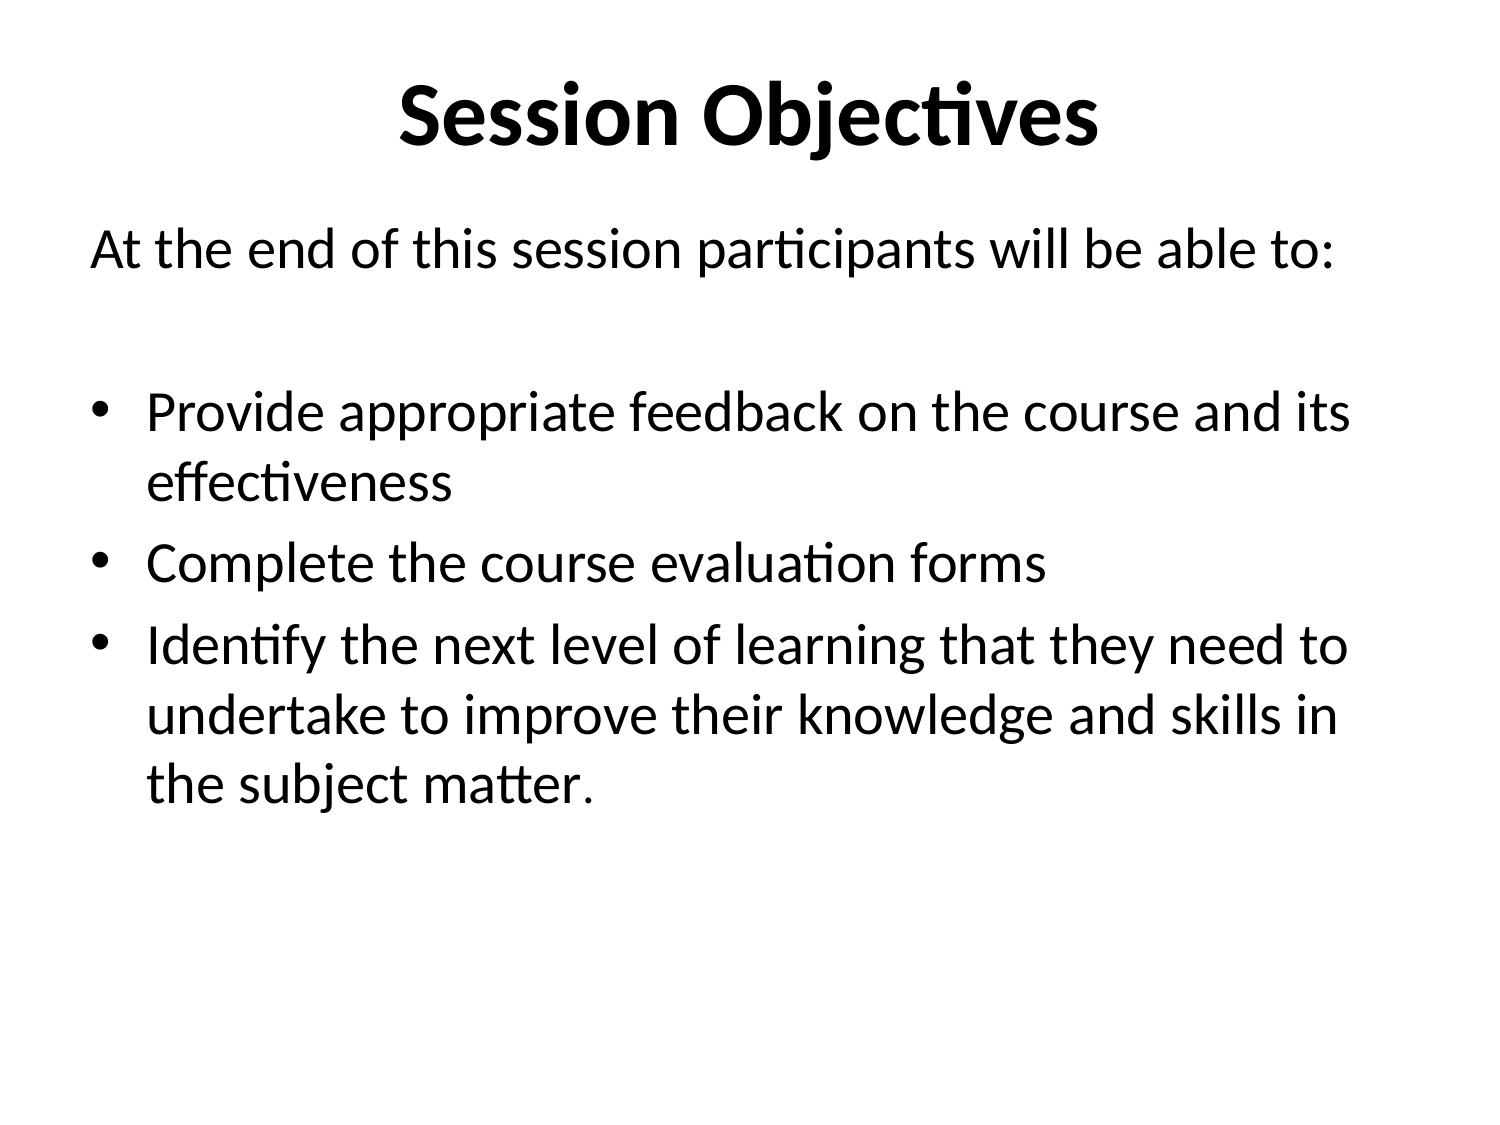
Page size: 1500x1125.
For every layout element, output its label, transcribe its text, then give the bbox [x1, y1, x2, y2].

list At the end of this session participants will be able to: Provide appropriate feedback on the course and its effectiveness Complete the course evaluation forms Identify the next level of learning that they need to undertake to improve their knowledge and skills in the subject matter. [75, 202, 1403, 941]
title Session Objectives [75, 45, 1425, 172]
